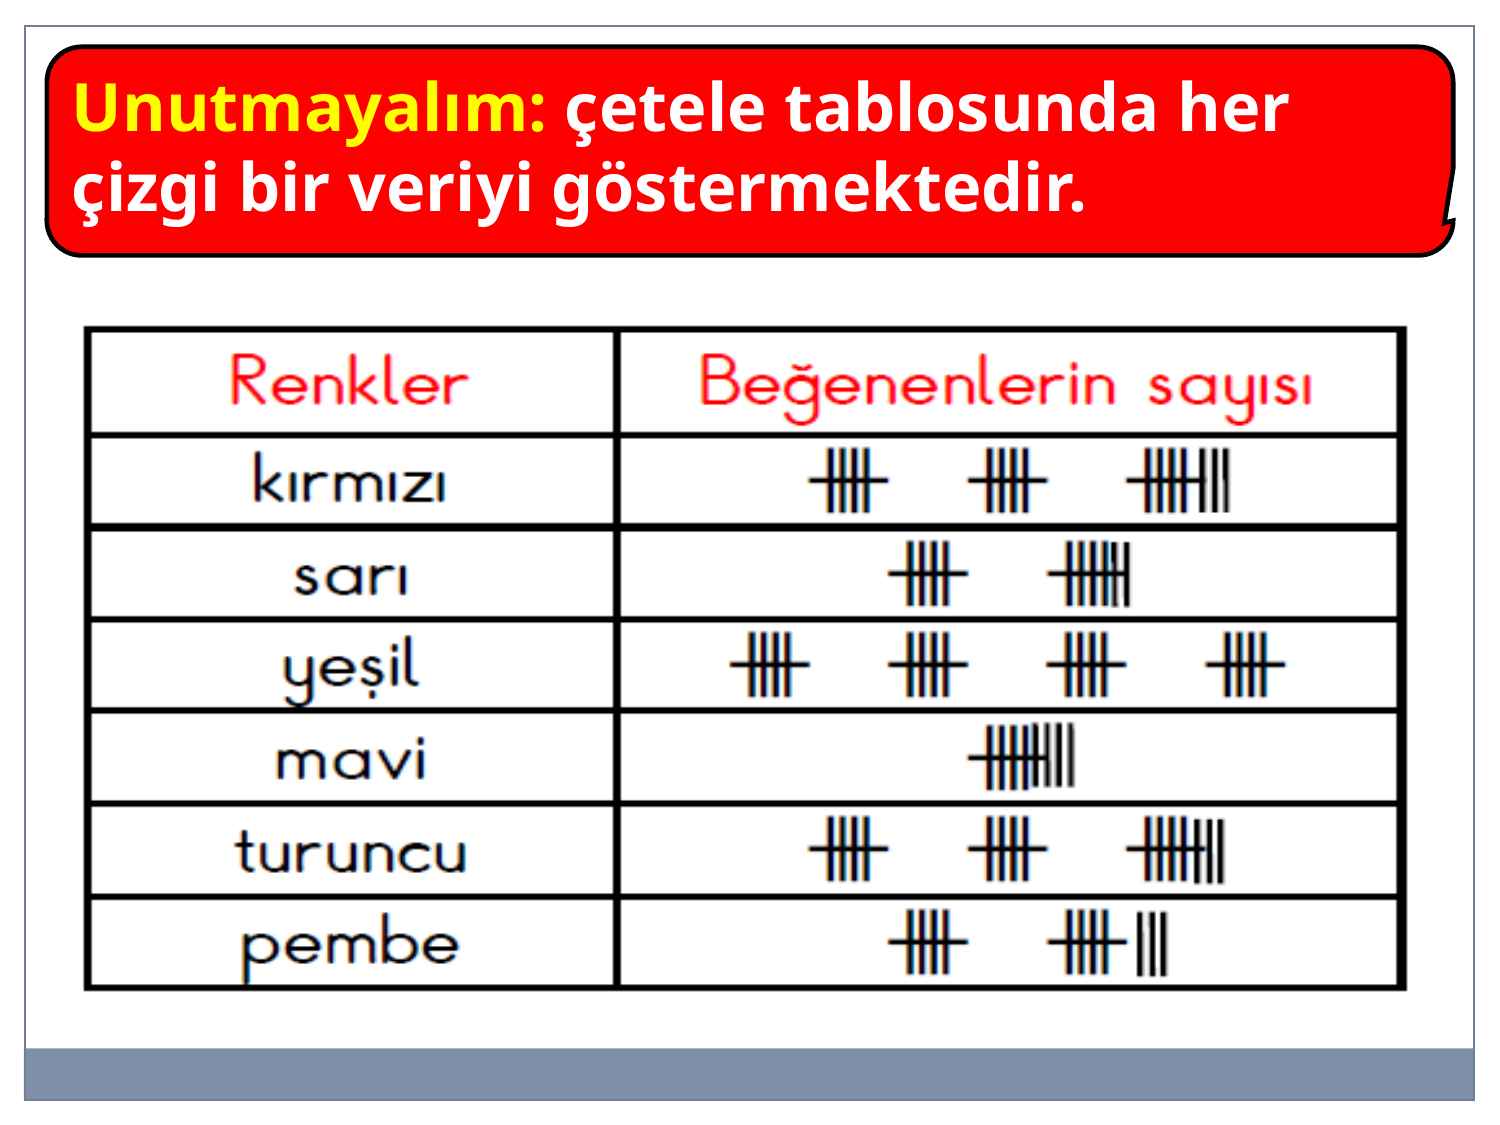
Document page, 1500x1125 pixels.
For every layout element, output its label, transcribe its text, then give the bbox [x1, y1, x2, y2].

text_box Unutmayalım: çetele tablosunda her çizgi bir veriyi göstermektedir. [46, 46, 1454, 256]
picture [69, 314, 1431, 1000]
